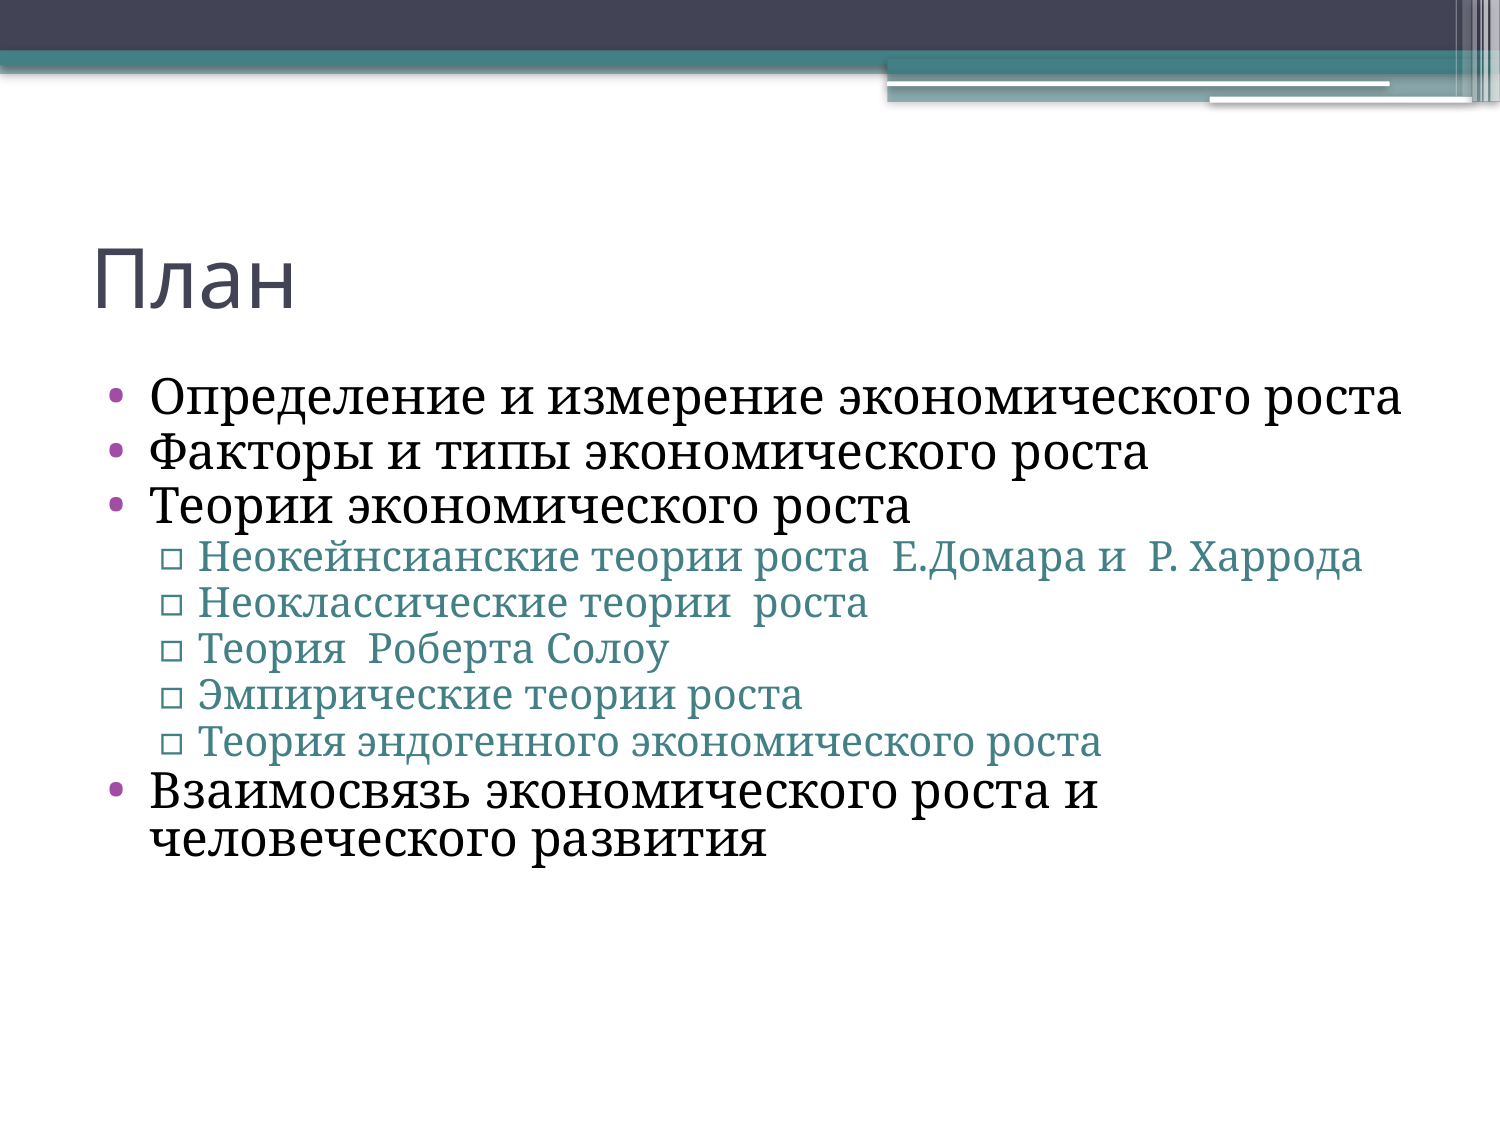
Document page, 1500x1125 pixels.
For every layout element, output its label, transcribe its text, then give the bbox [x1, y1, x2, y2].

title План [74, 187, 1426, 363]
list Определение и измерение экономического роста Факторы и типы экономического роста Теории экономического роста Неокейнсианские теории роста Е.Домара и Р. Харрода Неоклассические теории роста Теория Роберта Солоу Эмпирические теории роста Теория эндогенного экономического роста Взаимосвязь экономического роста и человеческого развития [74, 368, 1426, 1079]
